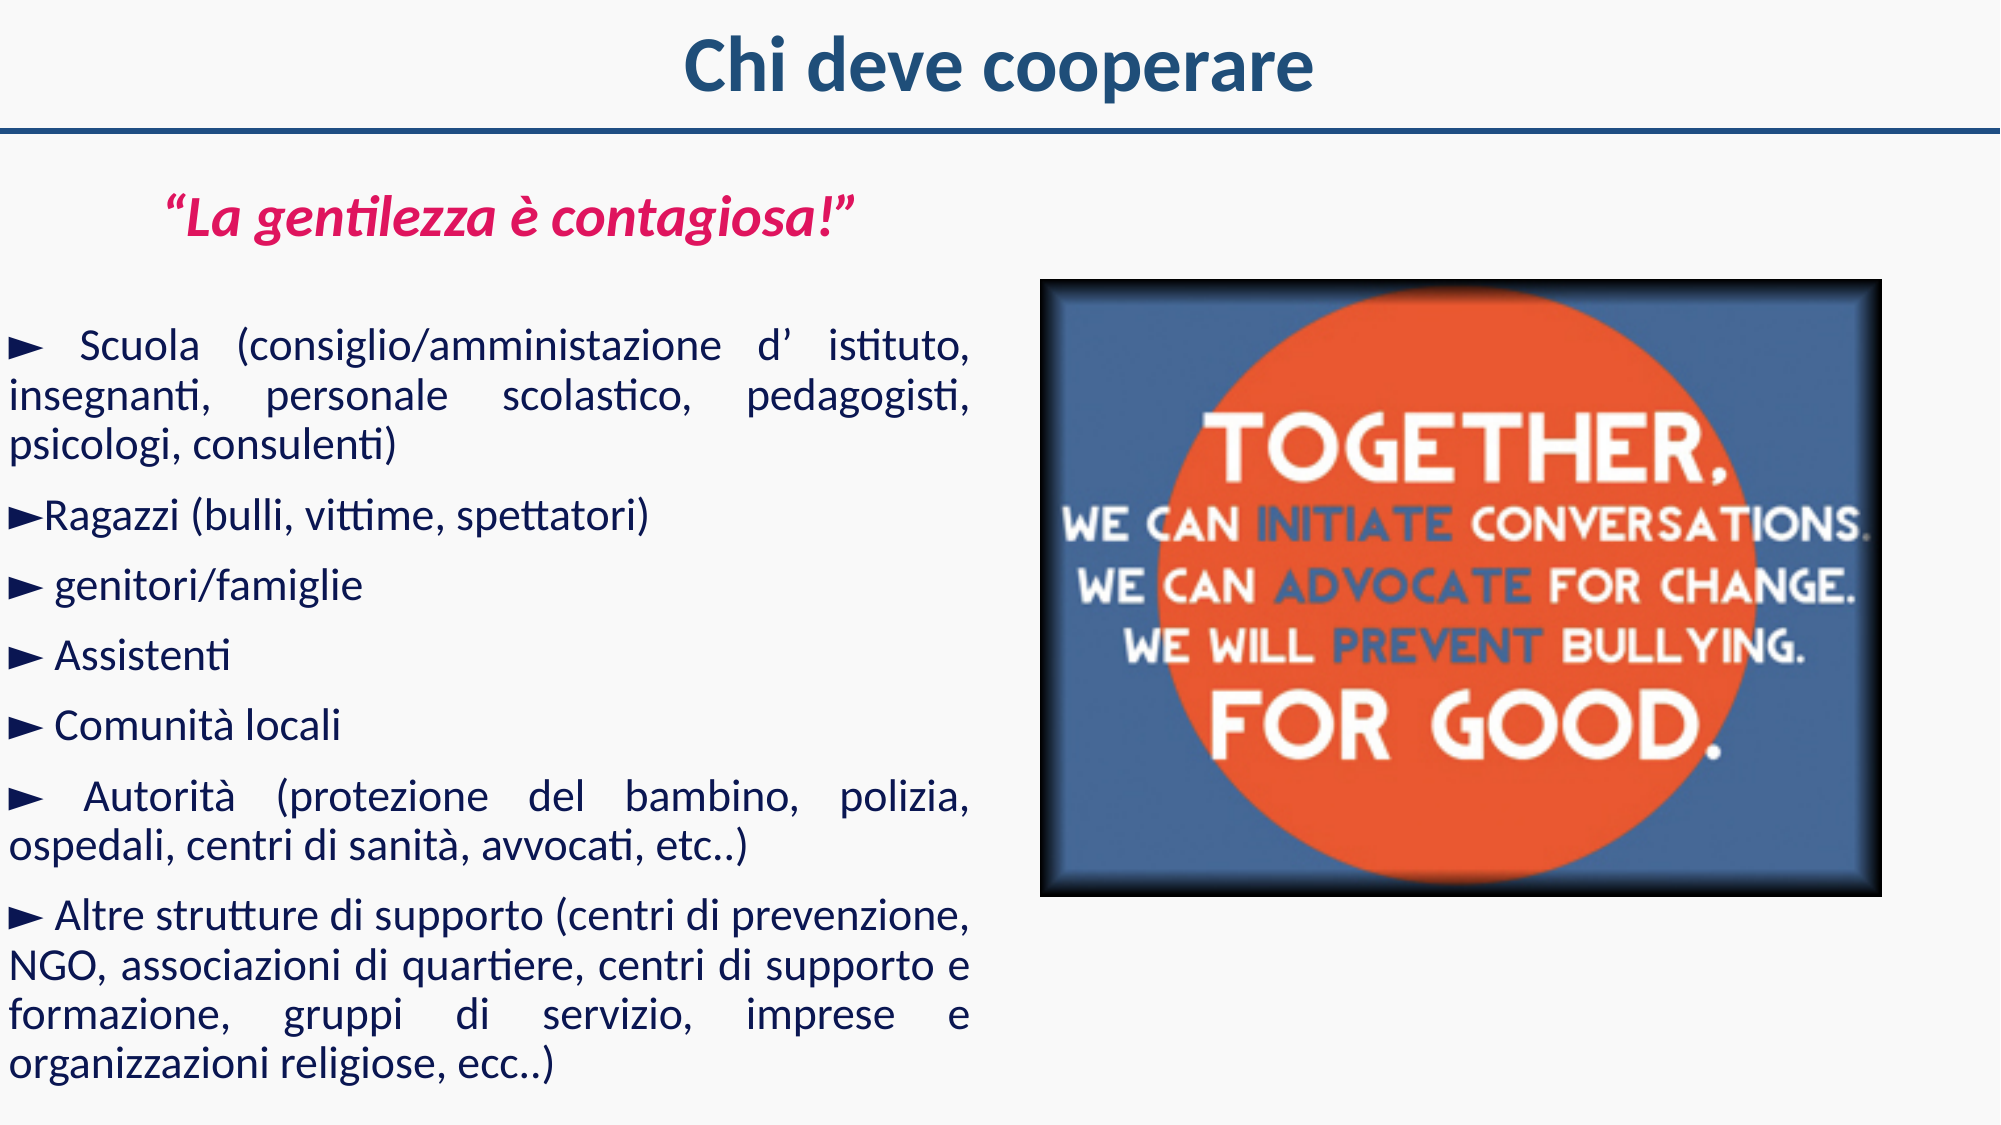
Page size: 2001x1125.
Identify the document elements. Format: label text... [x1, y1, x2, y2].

title Chi deve cooperare [0, 0, 2000, 131]
text_box “La gentilezza è contagiosa!” [87, 177, 935, 257]
text_box ► Scuola (consiglio/amministazione d’ istituto, insegnanti, personale scolastico, pedagogisti, psicologi, consulenti) ►Ragazzi (bulli, vittime, spettatori) ► genitori/famiglie ► Assistenti ► Comunità locali ► Autorità (protezione del bambino, polizia, ospedali, centri di sanità, avvocati, etc..) ► Altre strutture di supporto (centri di prevenzione, NGO, associazioni di quartiere, centri di supporto e formazione, gruppi di servizio, imprese e organizzazioni religiose, ecc..) [0, 312, 981, 1125]
picture [1040, 279, 1882, 897]
